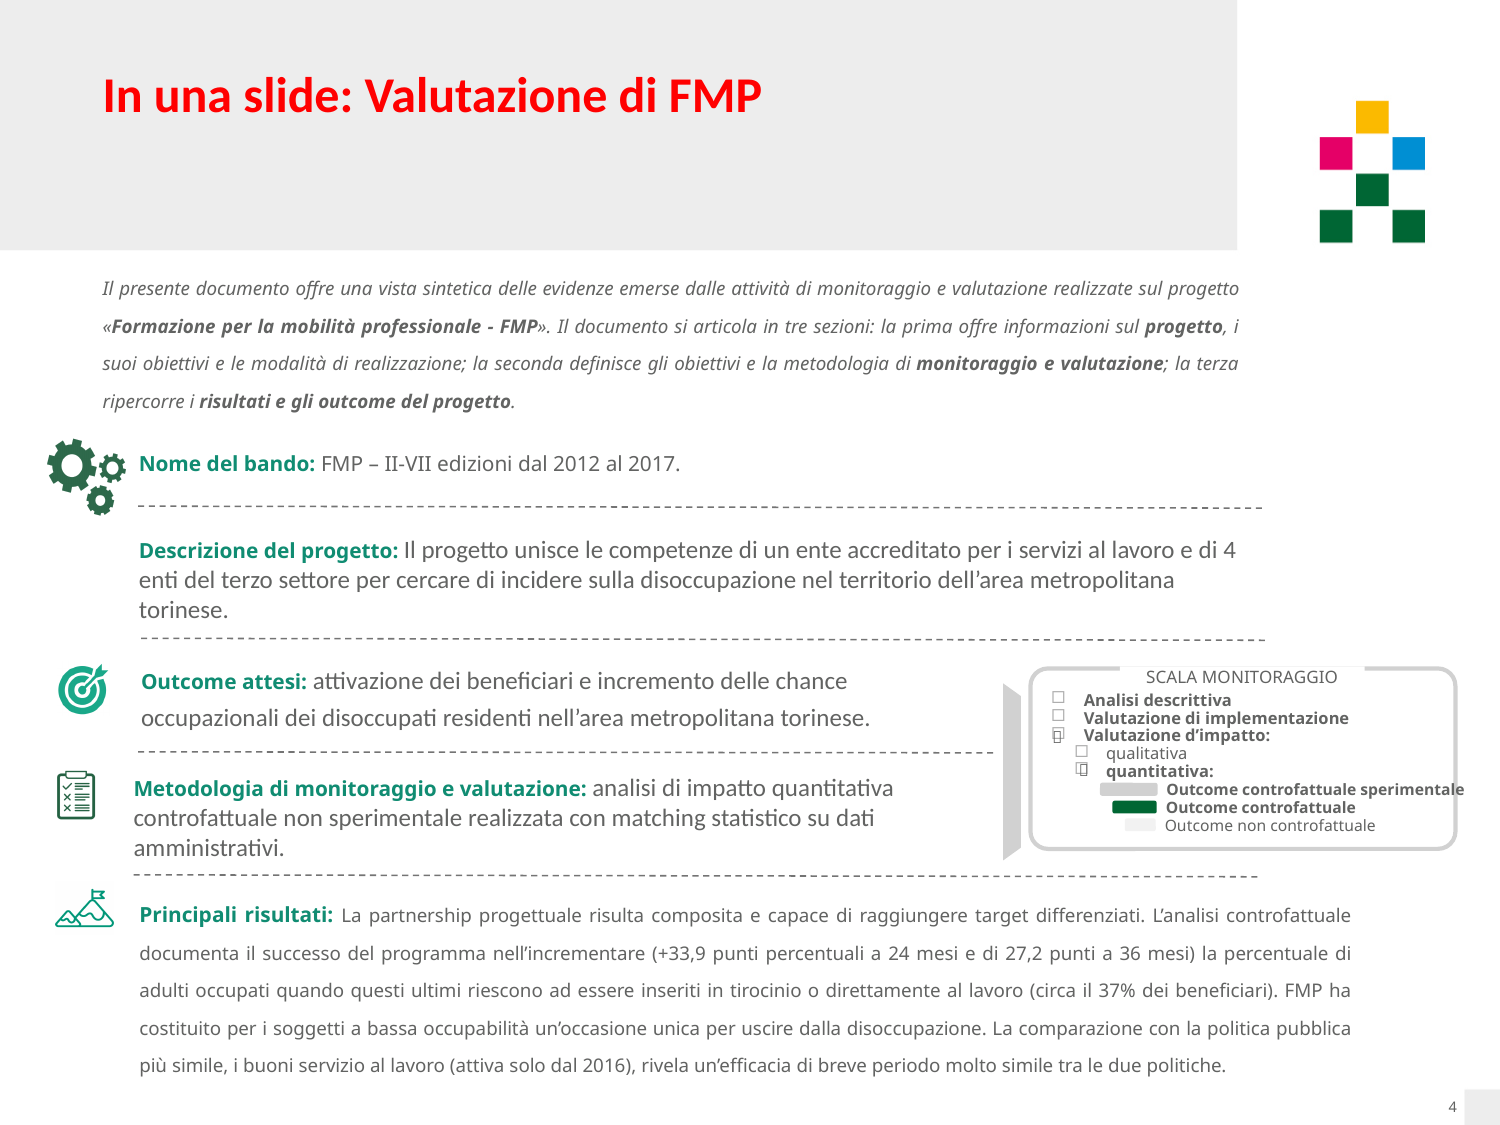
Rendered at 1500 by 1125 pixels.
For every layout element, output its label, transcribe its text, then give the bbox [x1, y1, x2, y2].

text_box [133, 874, 1258, 878]
text_box Il presente documento offre una vista sintetica delle evidenze emerse dalle attività di monitoraggio e valutazione realizzate sul progetto «Formazione per la mobilità professionale - FMP». Il documento si articola in tre sezioni: la prima offre informazioni sul progetto, i suoi obiettivi e le modalità di realizzazione; la seconda definisce gli obiettivi e la metodologia di monitoraggio e valutazione; la terza ripercorre i risultati e gli outcome del progetto. [102, 261, 1239, 412]
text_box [1036, 684, 1473, 835]
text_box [137, 505, 1263, 509]
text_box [1030, 666, 1456, 850]
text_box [49, 768, 1015, 863]
picture [0, 0, 1500, 1125]
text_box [56, 656, 992, 731]
text_box [1001, 681, 1023, 851]
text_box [55, 881, 1351, 1074]
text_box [47, 434, 1239, 626]
text_box In una slide: Valutazione di FMP [102, 62, 1175, 124]
